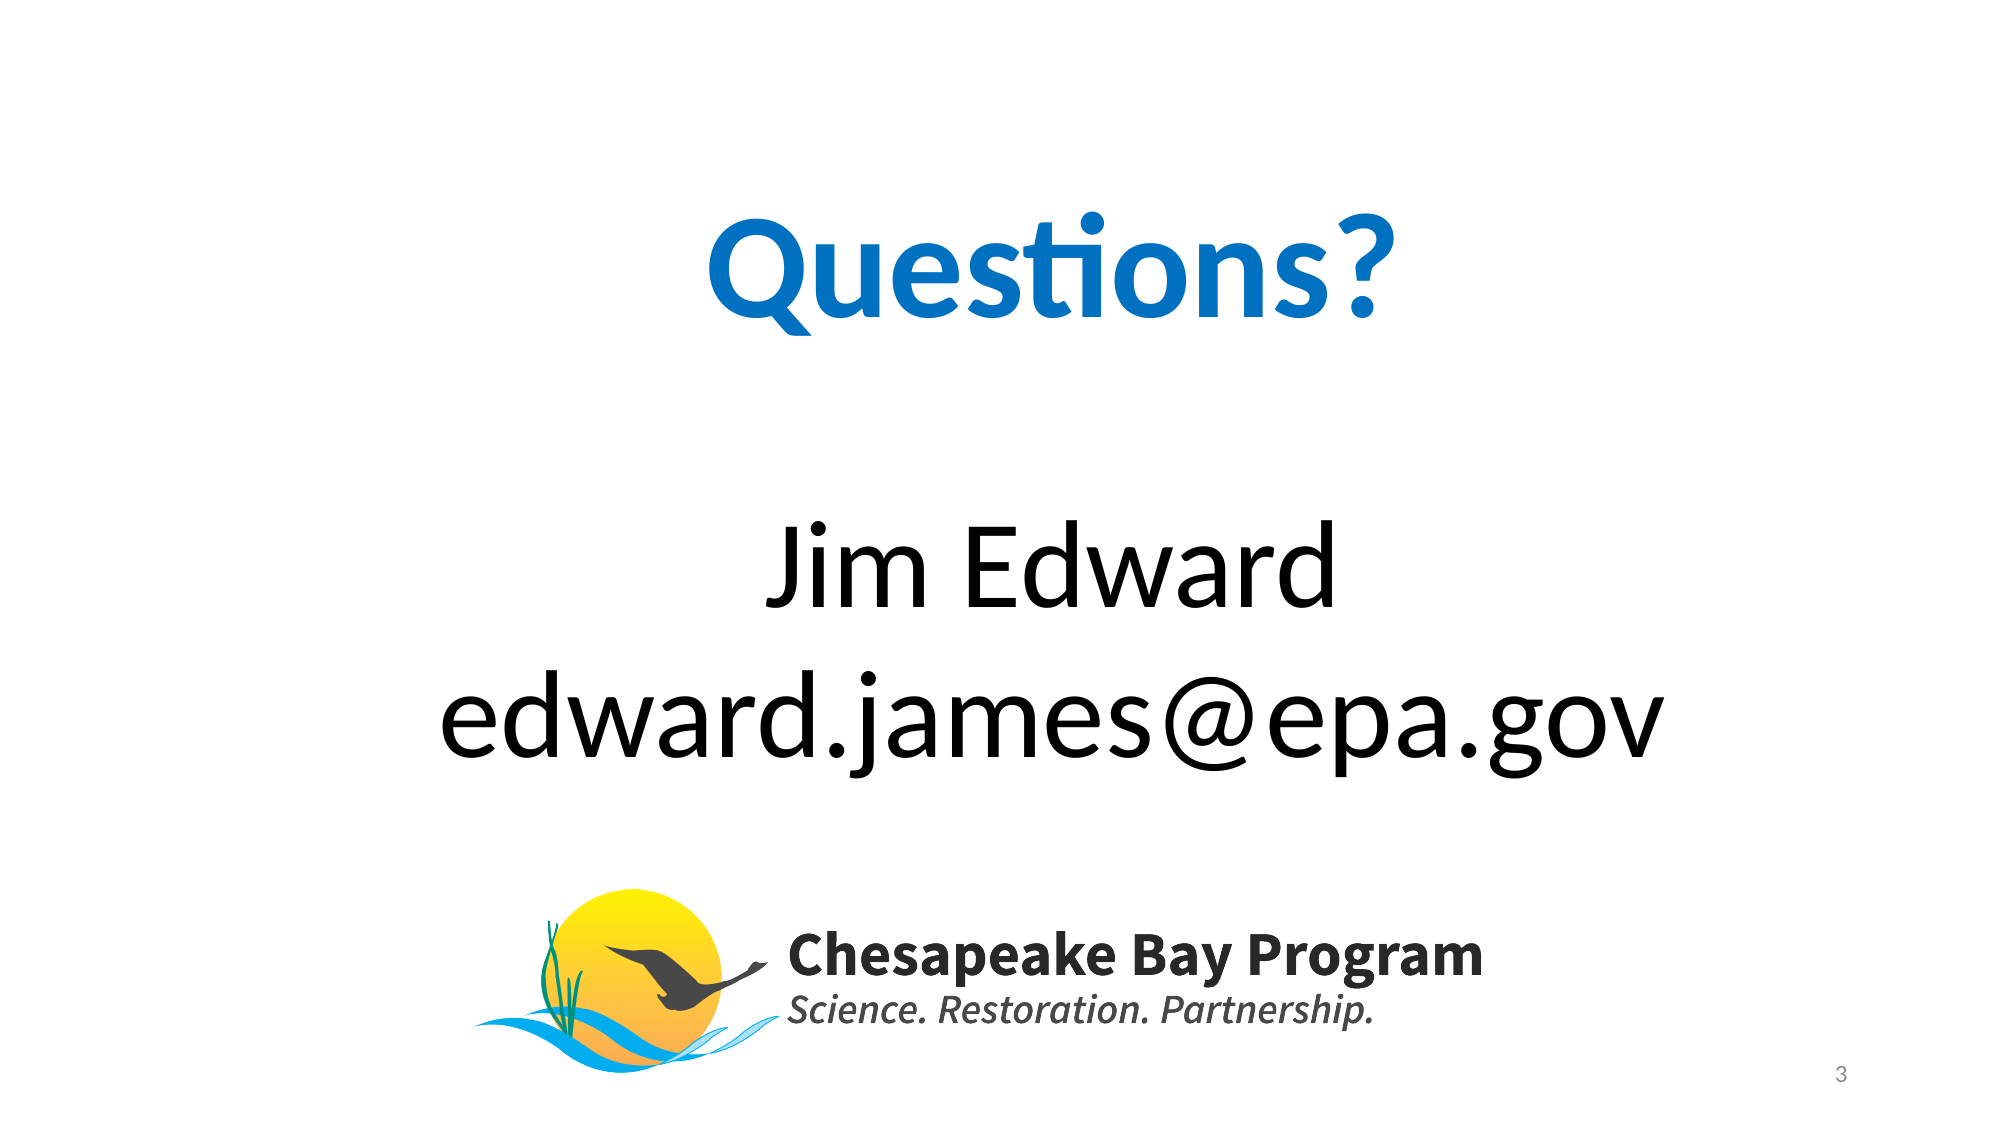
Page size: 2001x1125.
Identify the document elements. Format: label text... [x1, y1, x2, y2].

slide_number 3 [1412, 1042, 1863, 1103]
text_box Questions? Jim Edward edward.james@epa.gov [343, 160, 1763, 791]
picture [473, 889, 1481, 1073]
